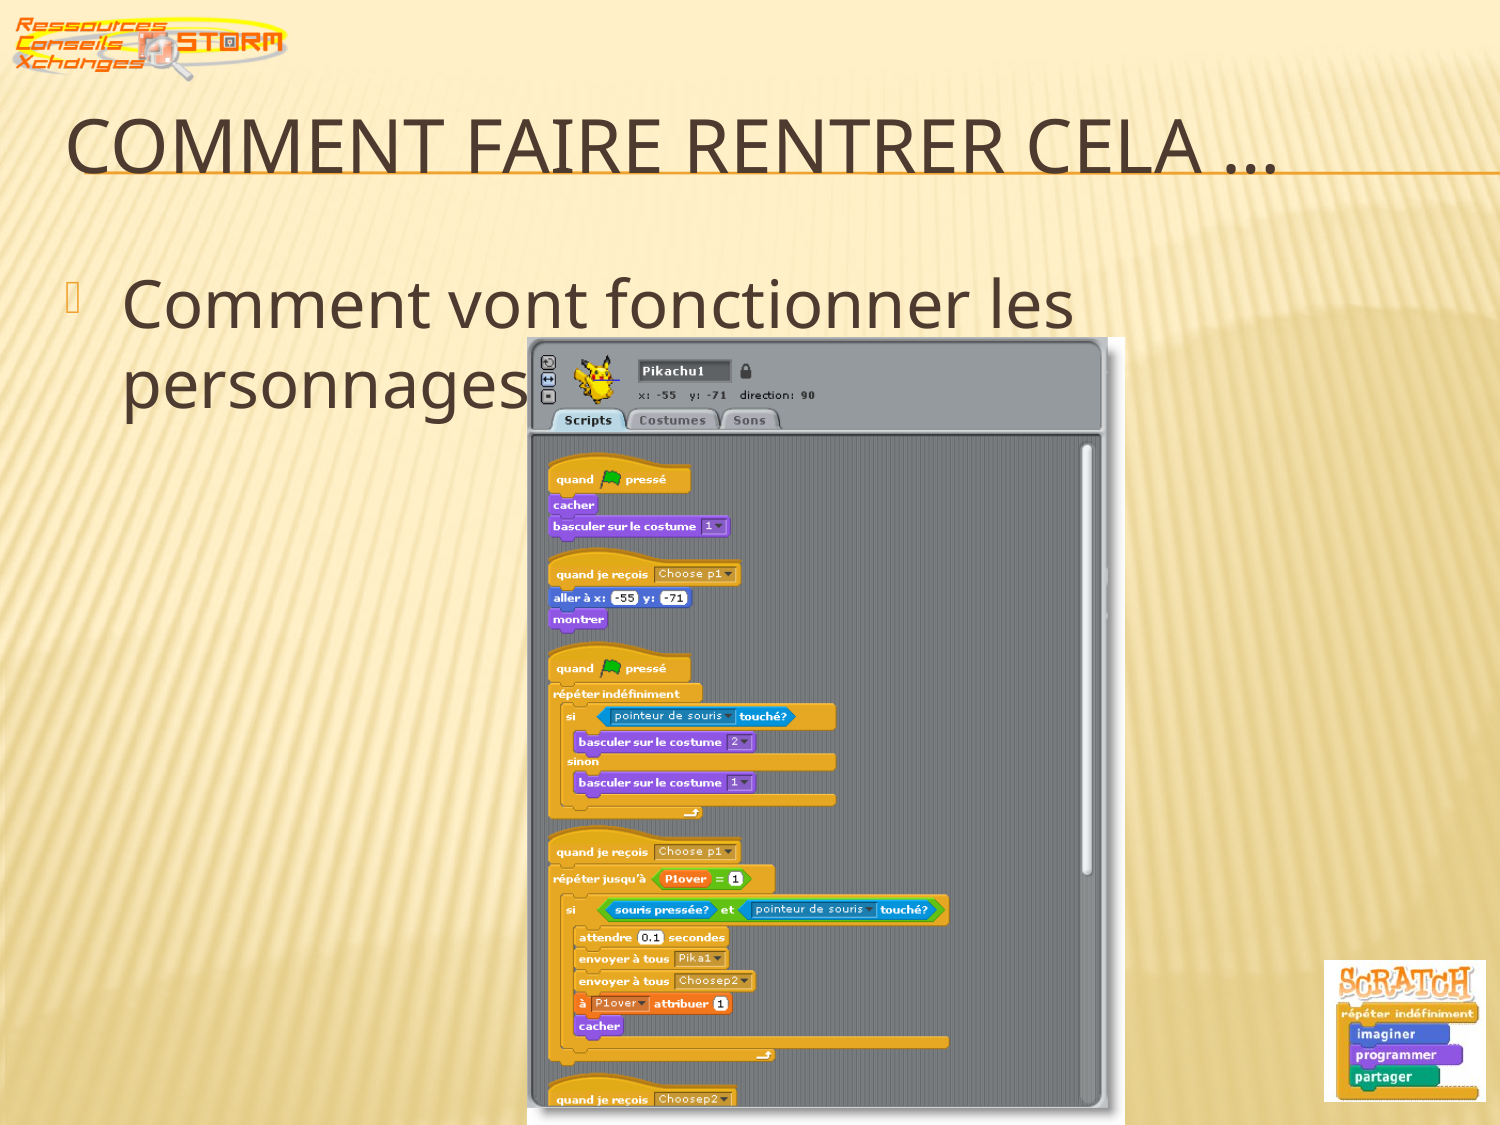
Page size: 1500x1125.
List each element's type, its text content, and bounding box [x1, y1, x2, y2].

list Comment vont fonctionner les personnages? [50, 254, 1475, 998]
picture [1324, 960, 1486, 1102]
picture [11, 14, 293, 82]
title Comment faire rentrer cela … [50, 75, 1475, 213]
picture [526, 337, 1126, 1125]
